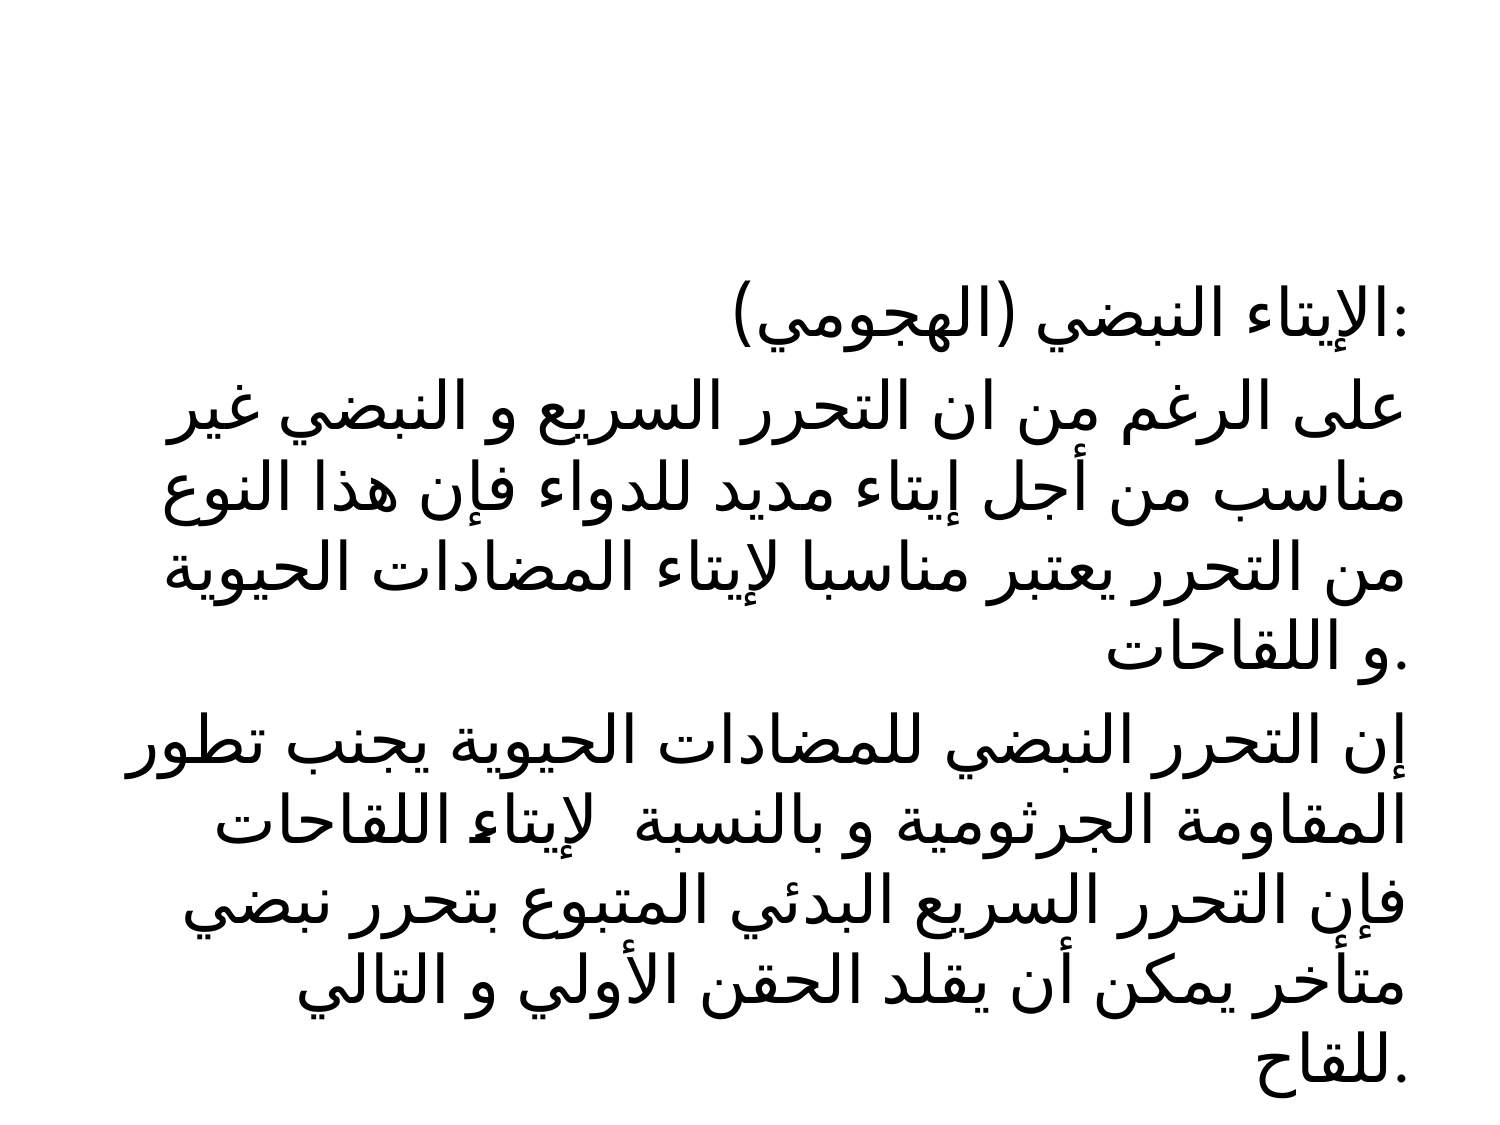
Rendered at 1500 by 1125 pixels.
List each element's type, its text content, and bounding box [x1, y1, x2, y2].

list الإيتاء النبضي (الهجومي): على الرغم من ان التحرر السريع و النبضي غير مناسب من أجل إيتاء مديد للدواء فإن هذا النوع من التحرر يعتبر مناسبا لإيتاء المضادات الحيوية و اللقاحات. إن التحرر النبضي للمضادات الحيوية يجنب تطور المقاومة الجرثومية و بالنسبة لإيتاء اللقاحات فإن التحرر السريع البدئي المتبوع بتحرر نبضي متأخر يمكن أن يقلد الحقن الأولي و التالي للقاح. [75, 262, 1425, 1005]
